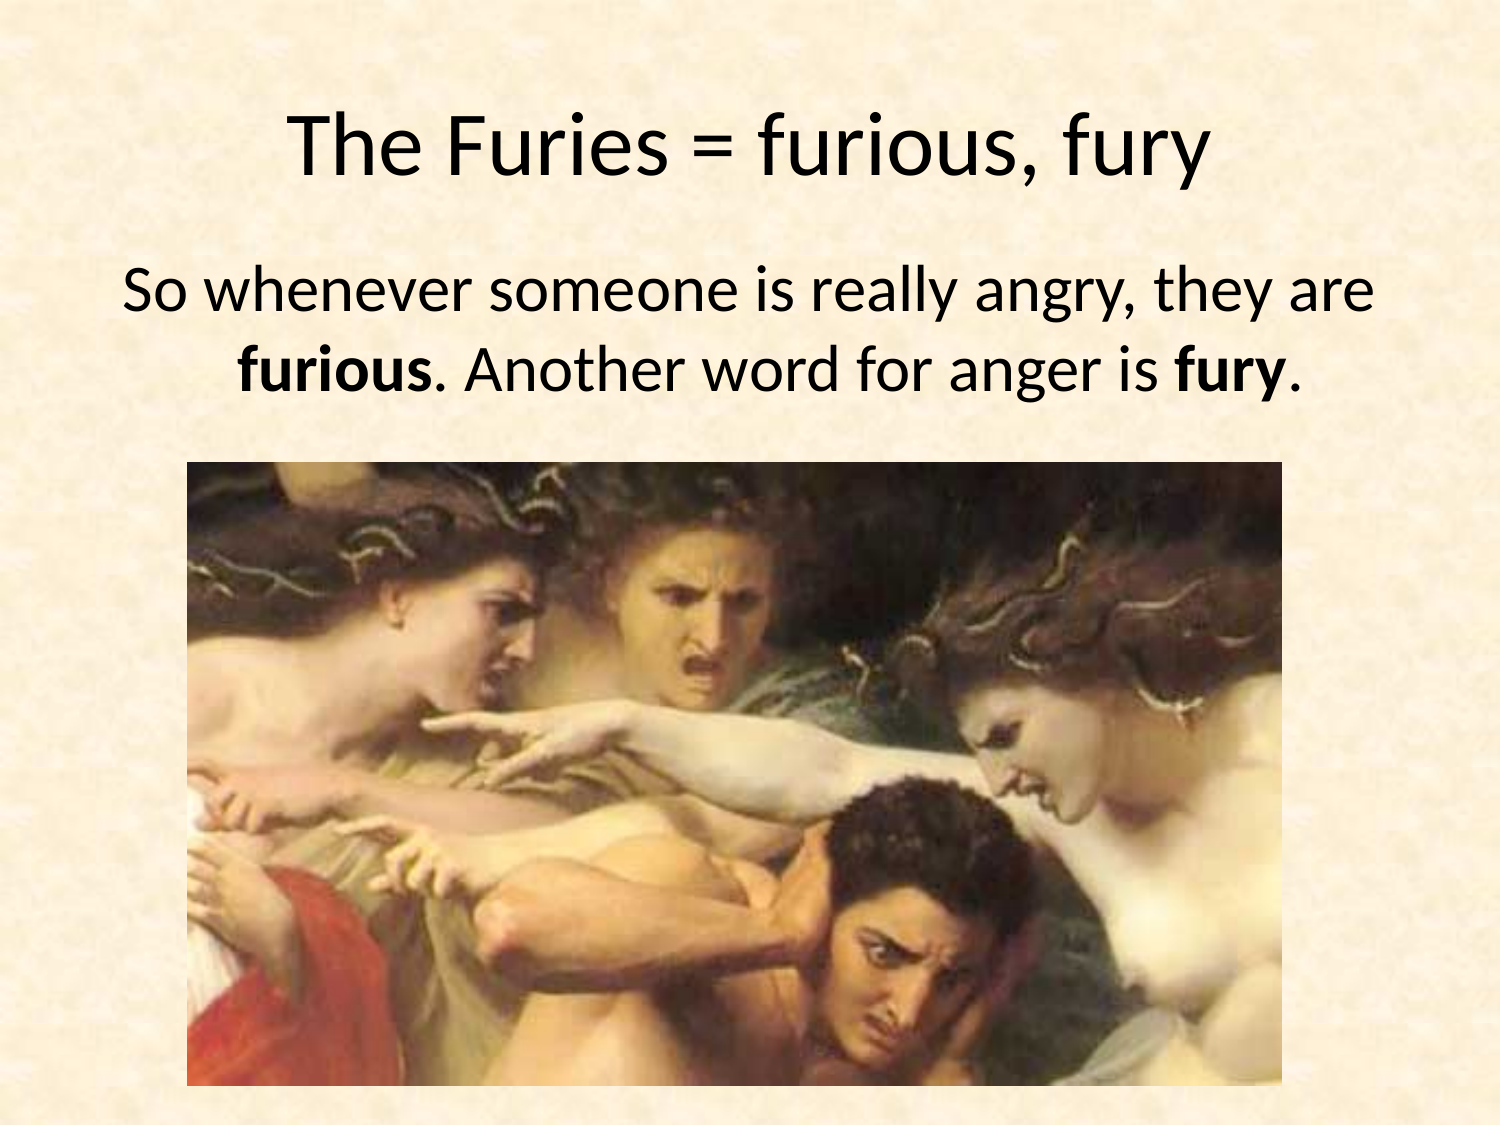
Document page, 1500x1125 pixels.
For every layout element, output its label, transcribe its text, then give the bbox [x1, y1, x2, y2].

list So whenever someone is really angry, they are furious. Another word for anger is fury. [74, 237, 1426, 981]
picture [0, 0, 1500, 1125]
title The Furies = furious, fury [74, 44, 1426, 233]
